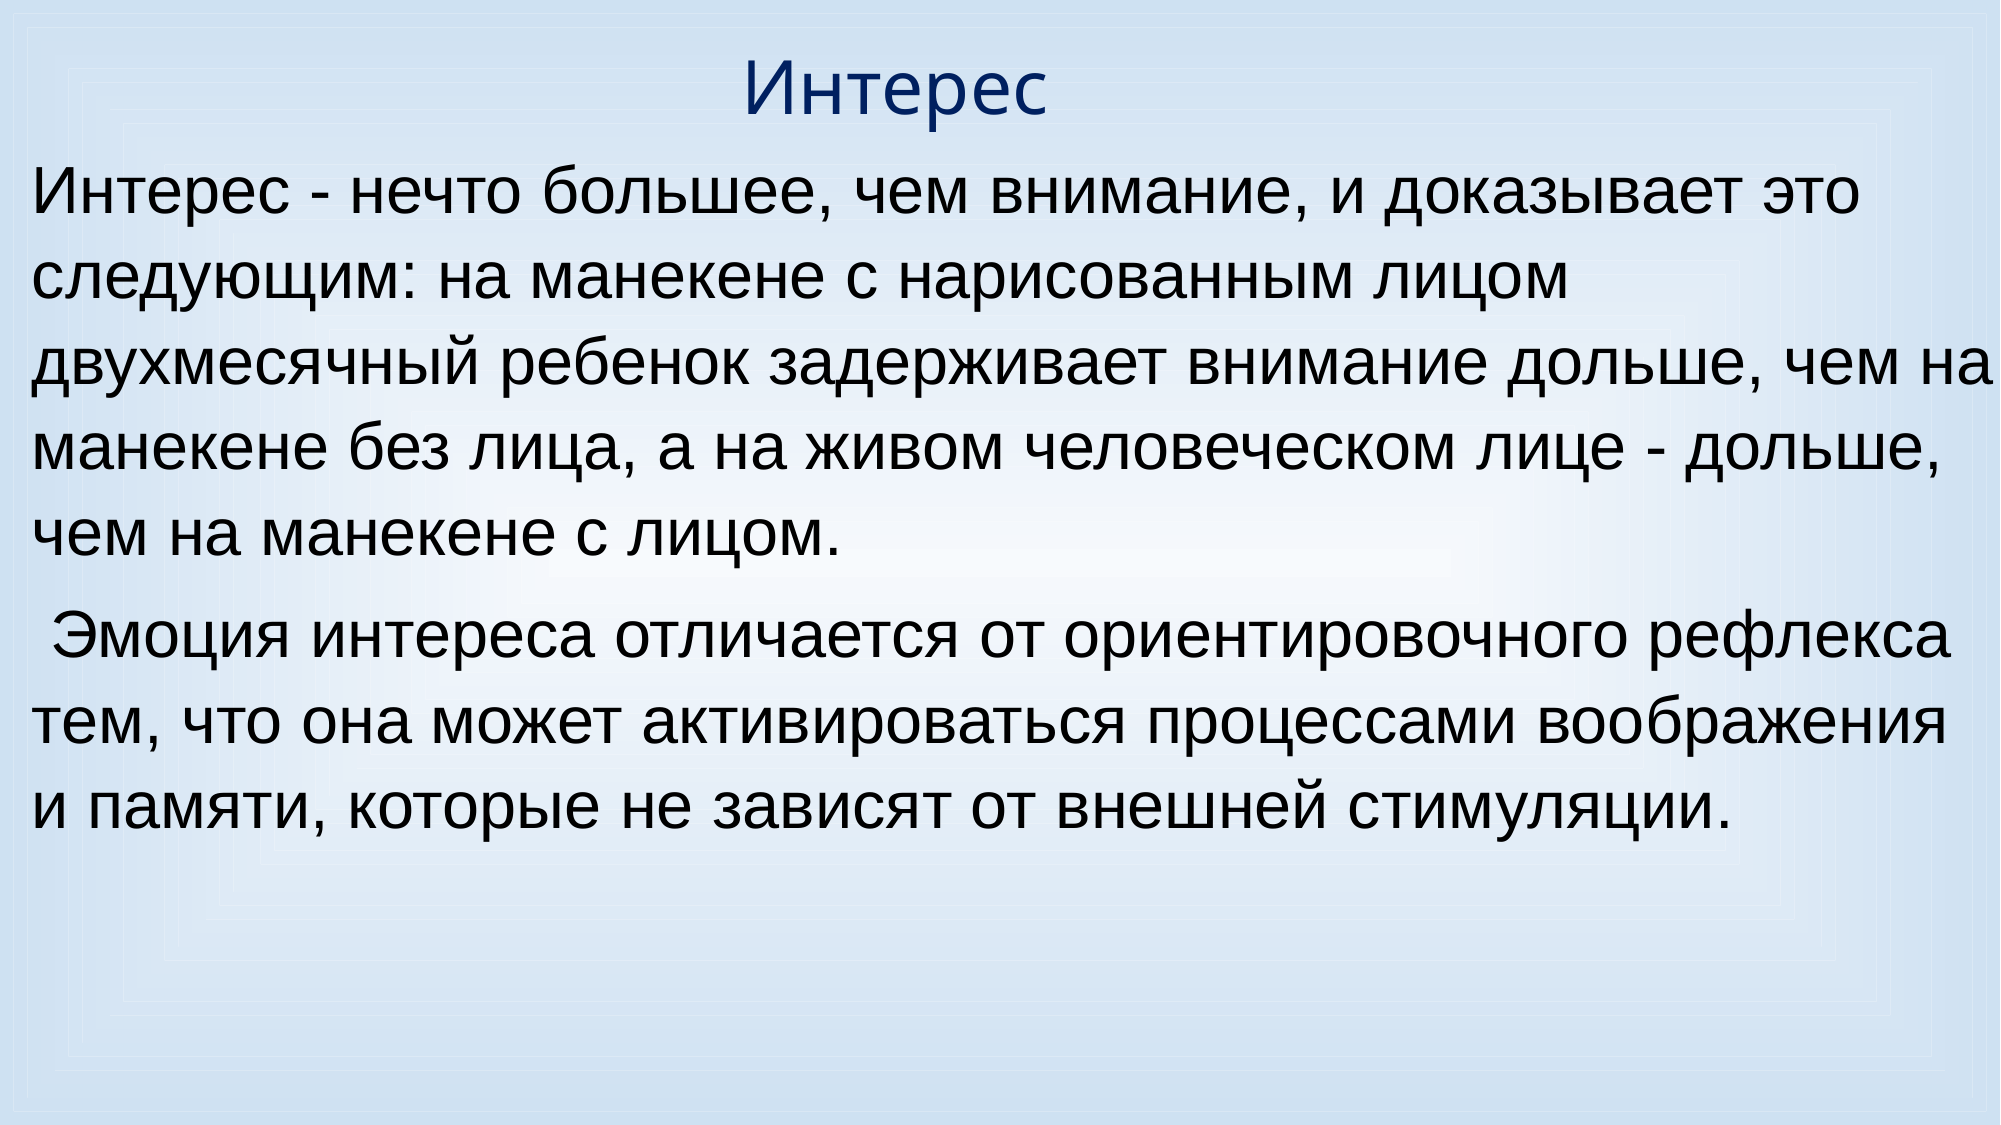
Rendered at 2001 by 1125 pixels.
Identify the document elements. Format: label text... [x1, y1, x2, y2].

text_box Интерес - нечто большее, чем внимание, и доказывает это следующим: на манекене с нарисованным лицом двухмесячный ребенок задерживает внимание дольше, чем на манекене без лица, а на живом человеческом лице - дольше, чем на манекене с лицом. Эмоция интереса отличается от ориентировочного рефлекса тем, что она может активироваться процессами воображения и памяти, которые не зависят от внешней стимуляции. [17, 133, 2000, 850]
text_box Интерес [653, 25, 1429, 137]
